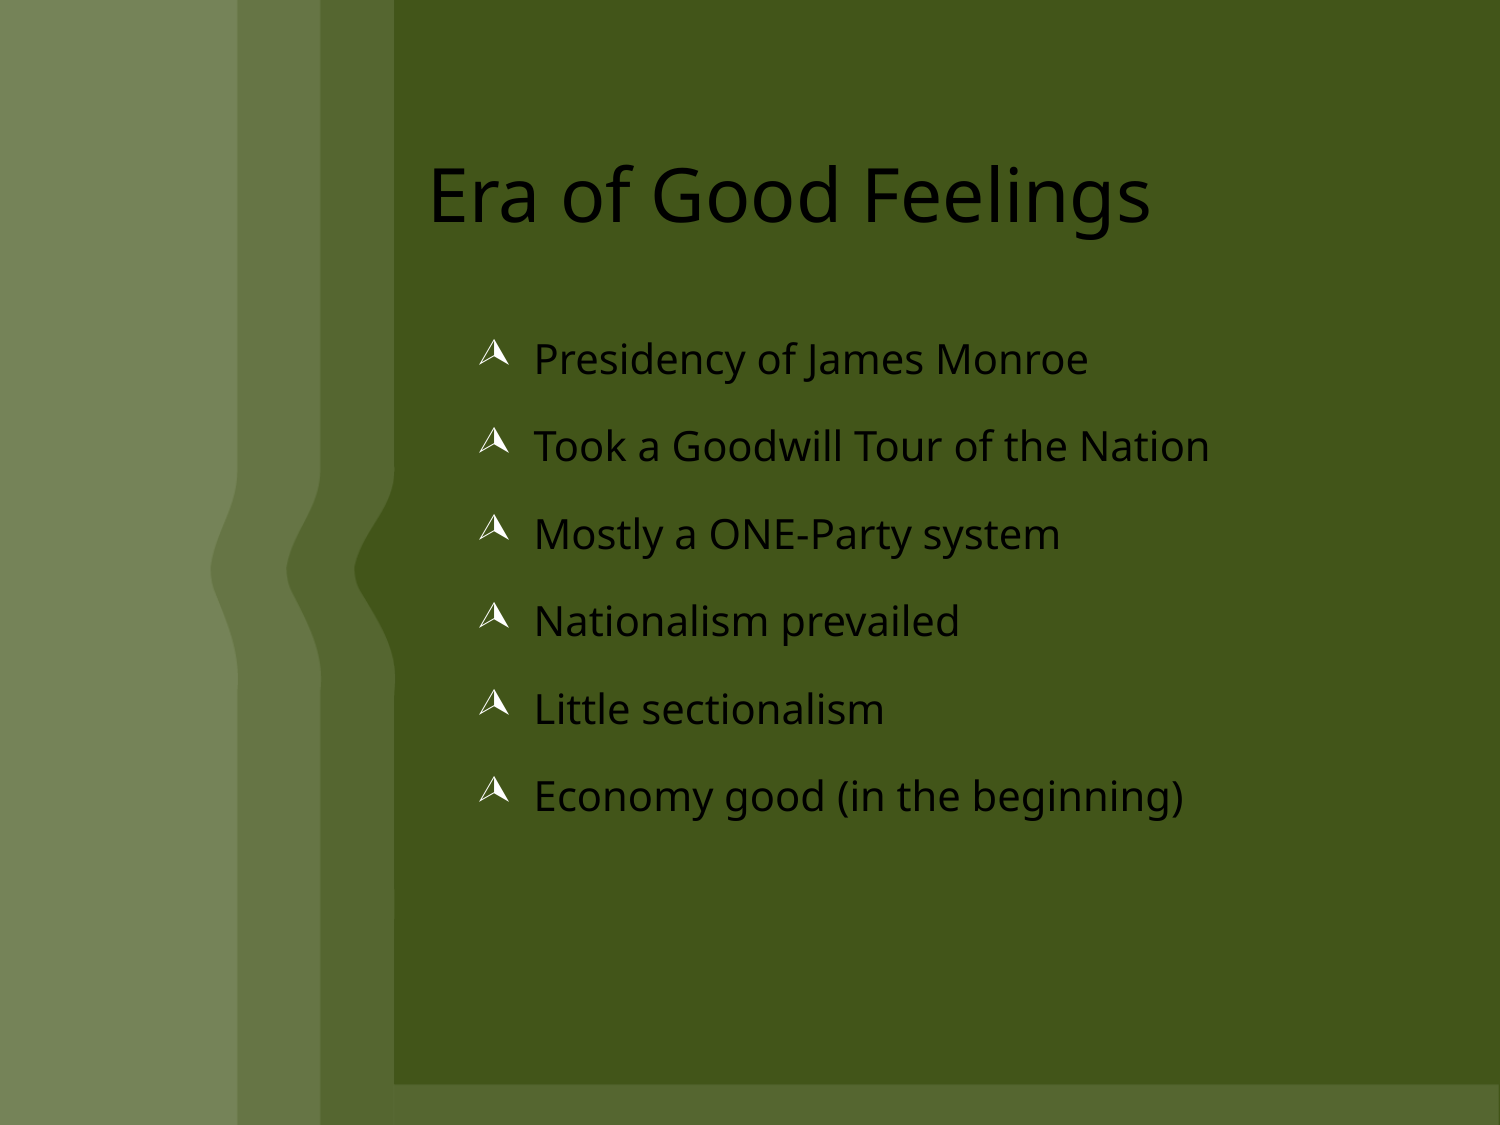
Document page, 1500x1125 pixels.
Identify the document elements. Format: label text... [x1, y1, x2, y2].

picture [0, 0, 1500, 1125]
list Presidency of James Monroe Took a Goodwill Tour of the Nation Mostly a ONE-Party system Nationalism prevailed Little sectionalism Economy good (in the beginning) [462, 324, 1425, 1000]
title Era of Good Feelings [412, 57, 1425, 246]
